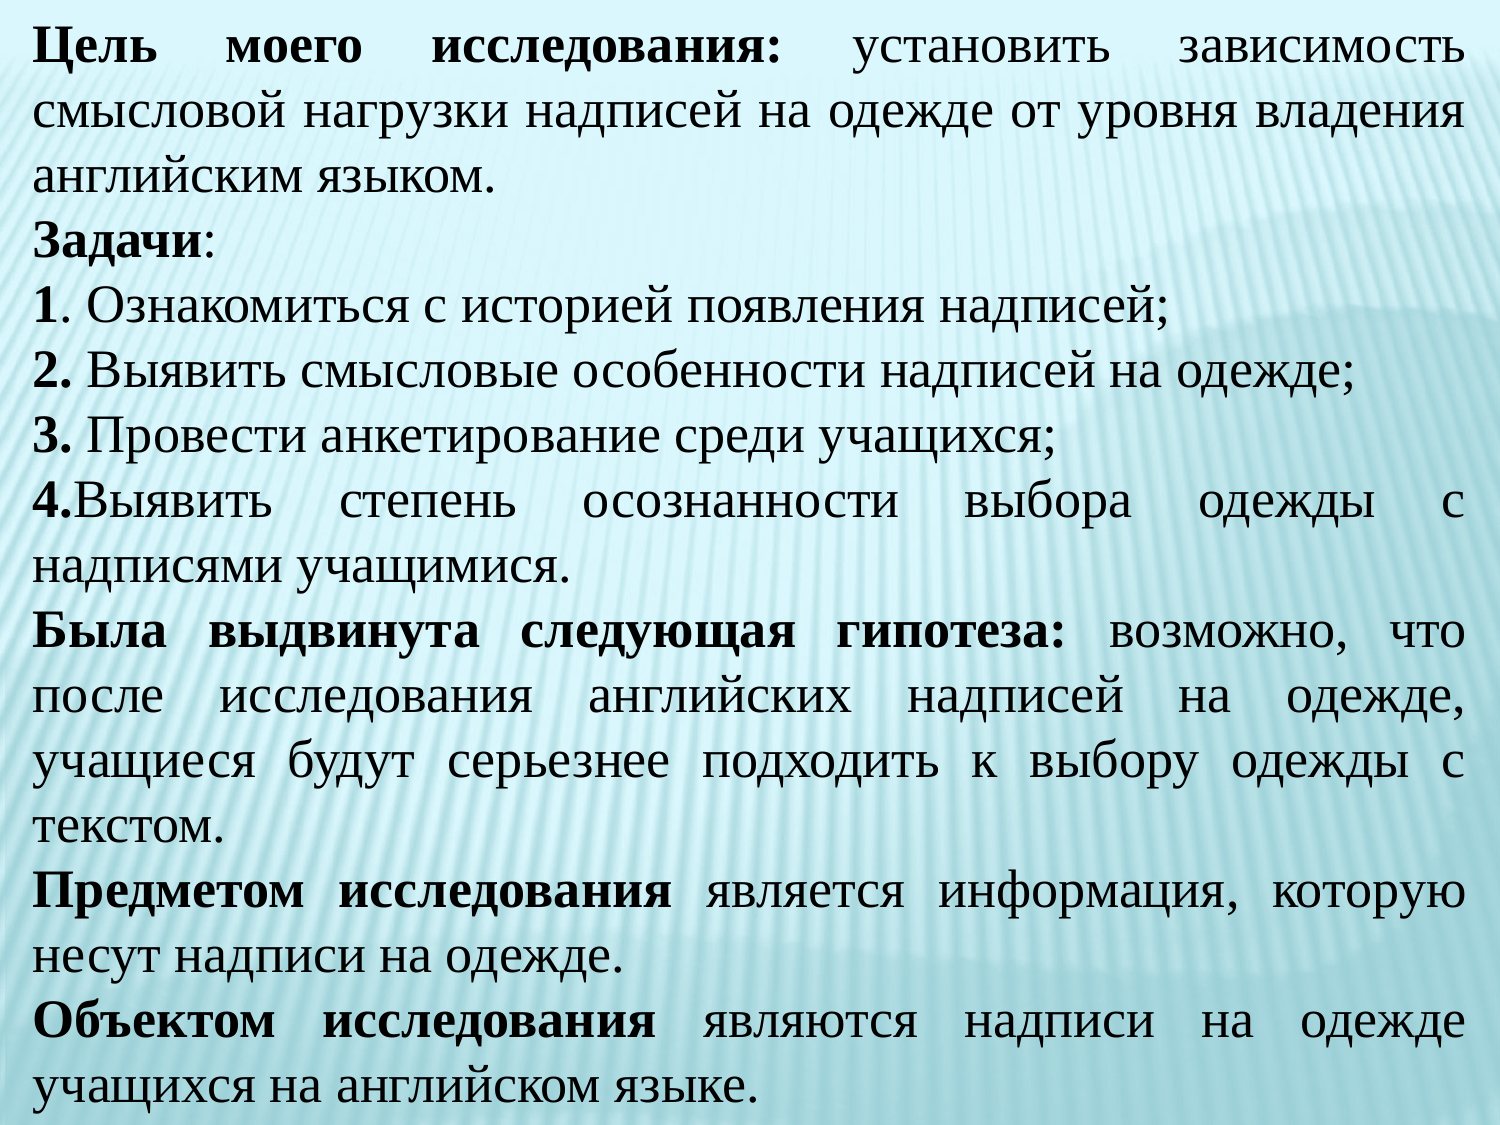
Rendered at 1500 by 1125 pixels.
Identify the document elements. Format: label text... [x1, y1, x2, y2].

text_box Цель моего исследования: установить зависимость смысловой нагрузки надписей на одежде от уровня владения английским языком. Задачи: 1. Ознакомиться с историей появления надписей; 2. Выявить смысловые особенности надписей на одежде; 3. Провести анкетирование среди учащихся; 4.Выявить степень осознанности выбора одежды с надписями учащимися. Была выдвинута следующая гипотеза: возможно, что после исследования английских надписей на одежде, учащиеся будут серьезнее подходить к выбору одежды с текстом. Предметом исследования является информация, которую несут надписи на одежде. Объектом исследования являются надписи на одежде учащихся на английском языке. [17, 1, 1483, 1121]
